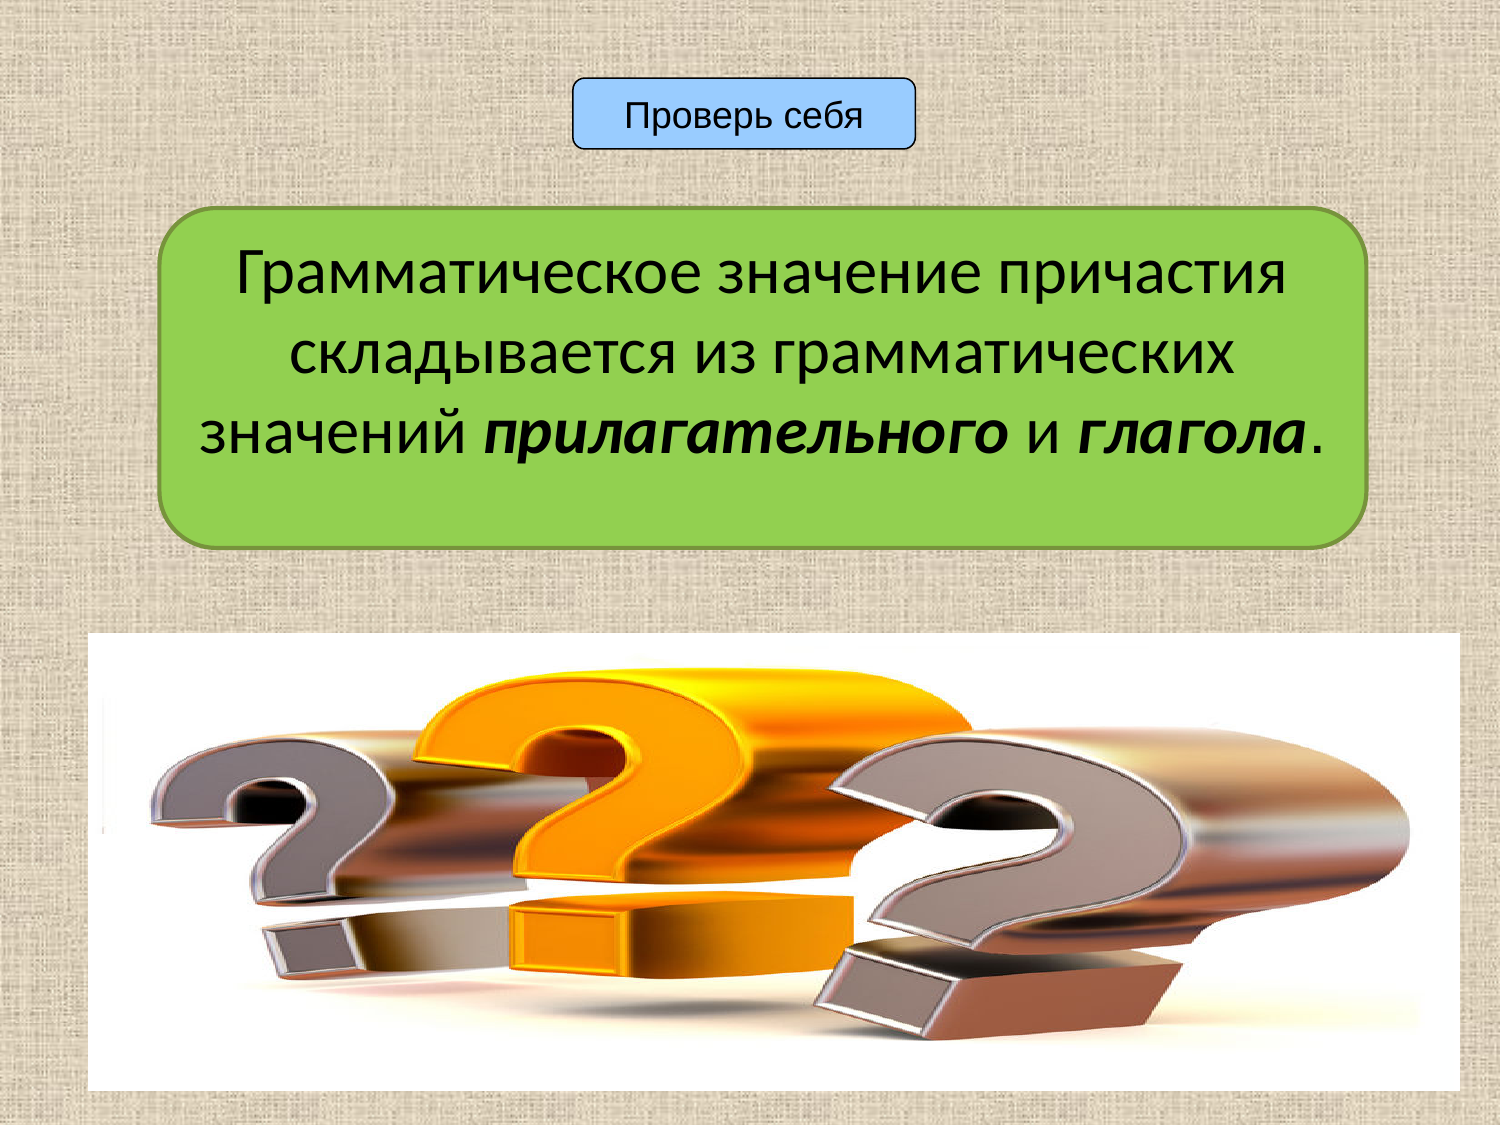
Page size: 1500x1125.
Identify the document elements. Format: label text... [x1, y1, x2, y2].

picture [0, 0, 1500, 1125]
text_box Грамматическое значение причастия складывается из грамматических значений прилагательного и глагола. [171, 219, 1355, 475]
text_box Проверь себя [572, 78, 916, 149]
text_box [157, 227, 1369, 551]
text_box [179, 205, 1347, 219]
